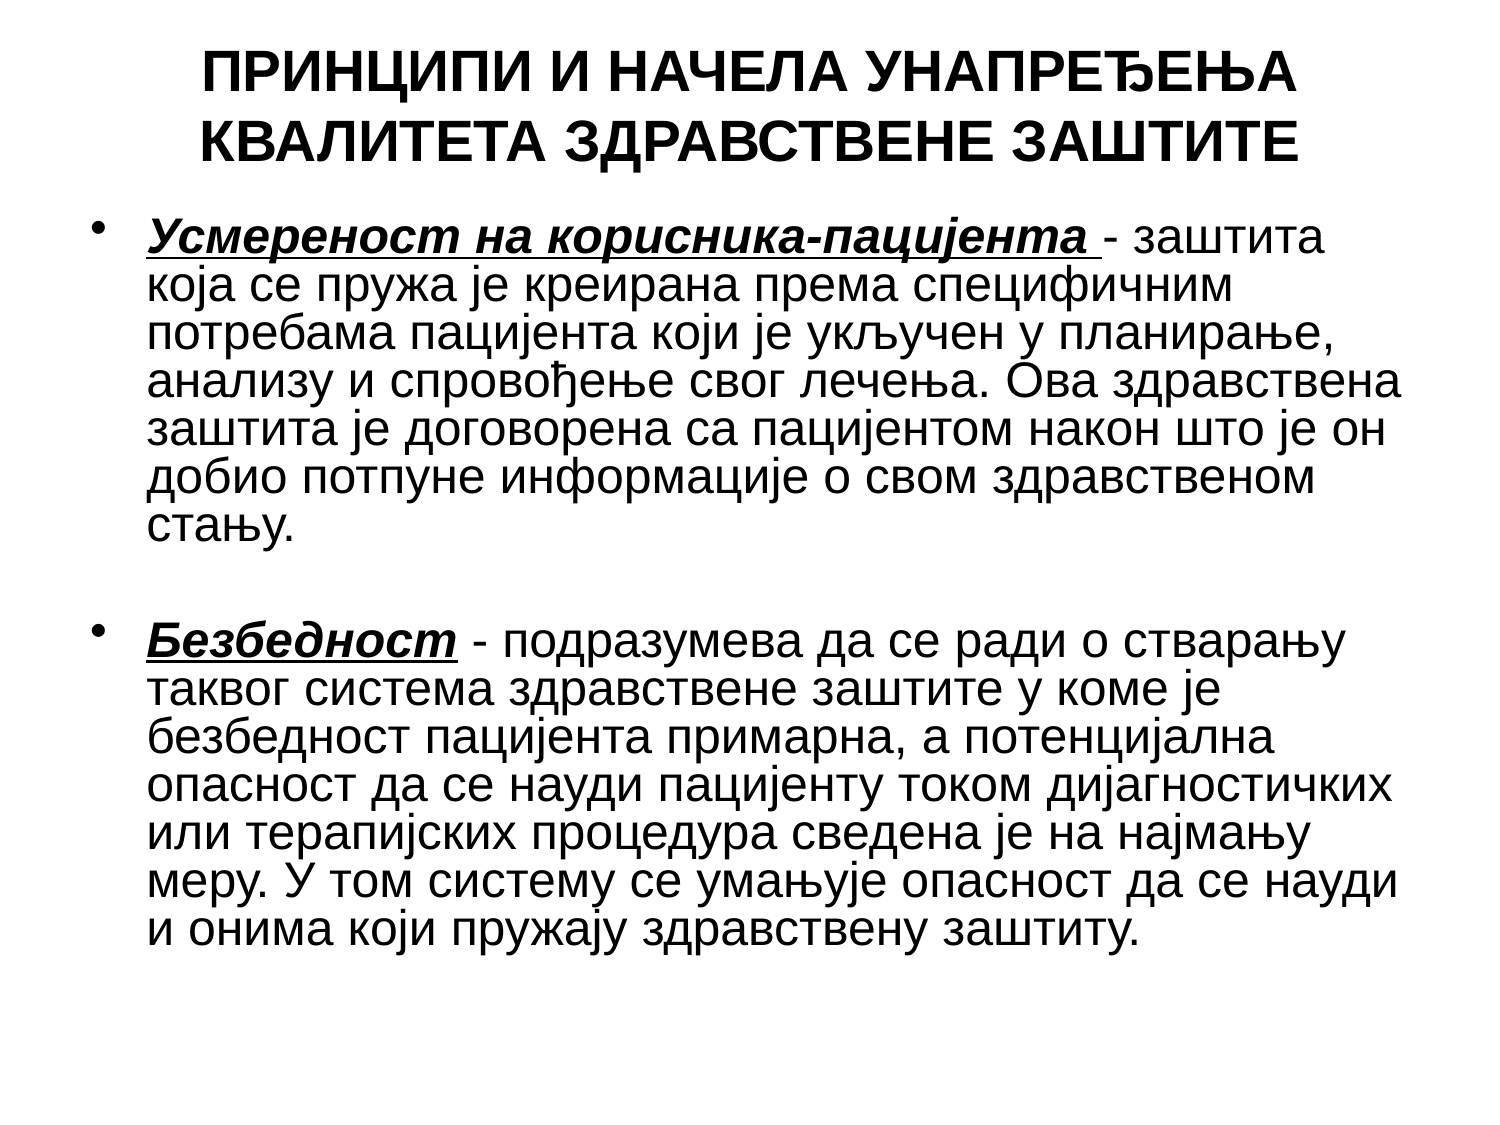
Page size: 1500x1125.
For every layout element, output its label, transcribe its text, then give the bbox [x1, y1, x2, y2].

title ПРИНЦИПИ И НАЧЕЛА УНАПРЕЂЕЊА КВАЛИТЕТА ЗДРАВСТВЕНЕ ЗАШТИТЕ [75, 45, 1425, 161]
list Усмереност на корисника-пацијента - заштита која се пружа је креирана према специфичним потребама пацијента који је укључен у планирање, анализу и спровођење свог лечења. Ова здравствена заштита је договорена са пацијентом након што је он добио потпуне информације о свом здравственом стању. Безбедност - подразумева да се ради о стварању таквог система здравствене заштите у коме је безбедност пацијента примарна, а потенцијална опасност да се науди пацијенту током дијагностичких или терапијских процедура сведена је на најмању меру. У том систему се умањује опасност да се науди и онима који пружају здравствену заштиту. [75, 208, 1425, 811]
